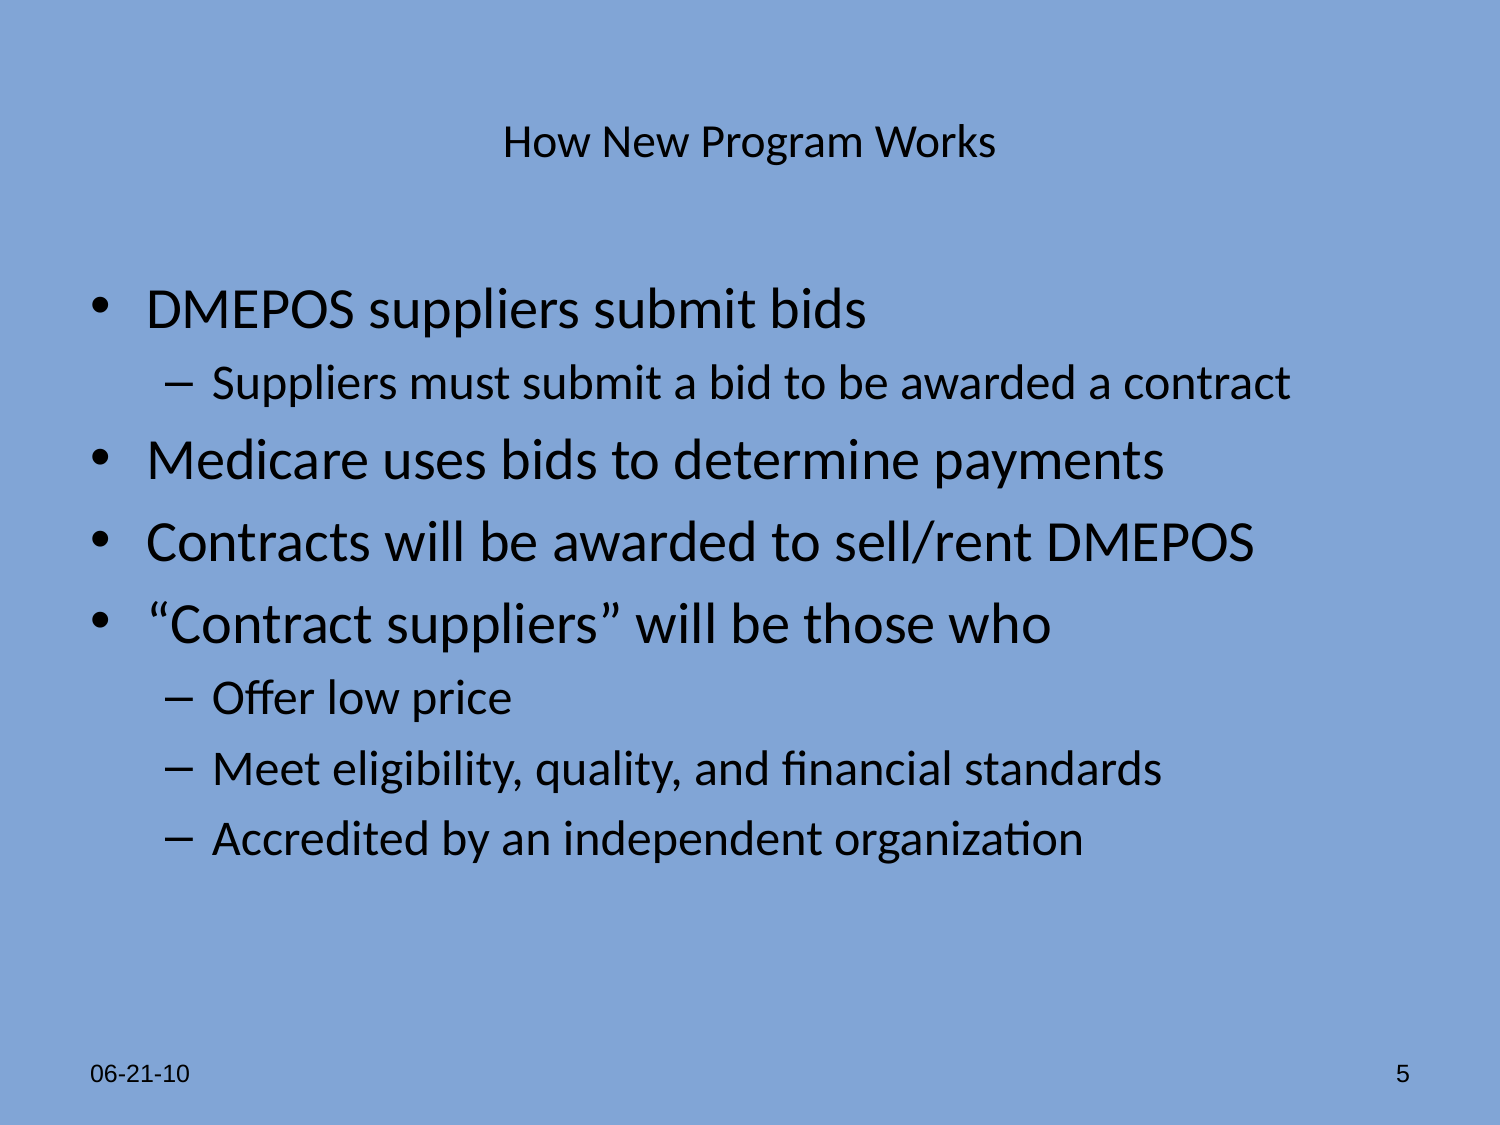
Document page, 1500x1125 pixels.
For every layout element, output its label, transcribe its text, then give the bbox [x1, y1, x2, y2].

list DMEPOS suppliers submit bids Suppliers must submit a bid to be awarded a contract Medicare uses bids to determine payments Contracts will be awarded to sell/rent DMEPOS “Contract suppliers” will be those who Offer low price Meet eligibility, quality, and financial standards Accredited by an independent organization [74, 262, 1426, 1006]
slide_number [75, 1042, 425, 1103]
slide_number 5 [1074, 1042, 1425, 1103]
title How New Program Works [74, 44, 1426, 233]
